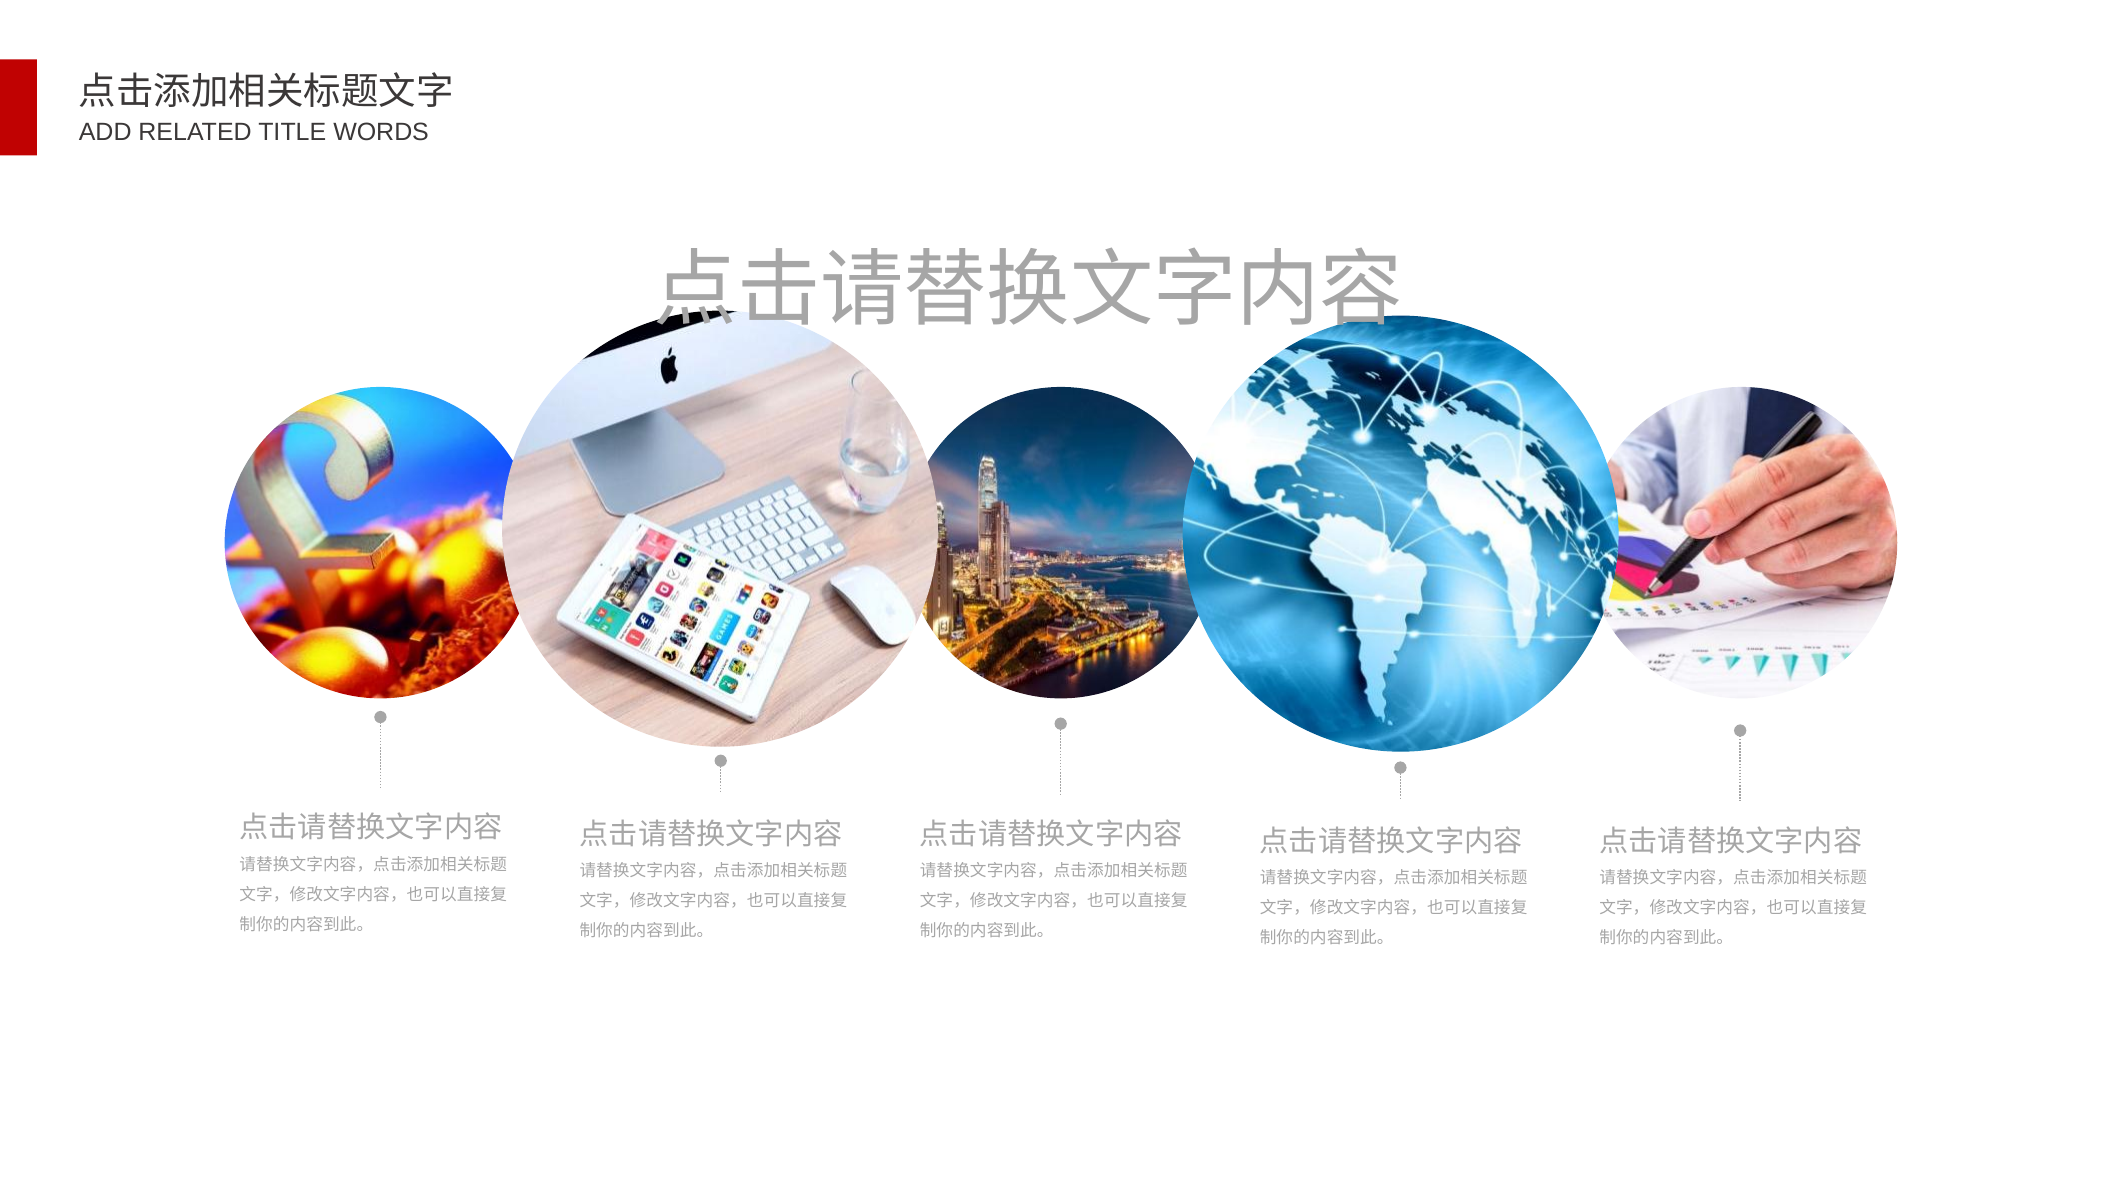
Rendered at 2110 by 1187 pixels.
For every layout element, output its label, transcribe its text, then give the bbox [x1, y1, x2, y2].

text_box 点击请替换文字内容 请替换文字内容，点击添加相关标题文字，修改文字内容，也可以直接复制你的内容到此。 [224, 781, 537, 944]
text_box [1181, 326, 1620, 753]
text_box 点击请替换文字内容 请替换文字内容，点击添加相关标题文字，修改文字内容，也可以直接复制你的内容到此。 [1244, 794, 1557, 957]
text_box [922, 385, 1198, 700]
text_box 点击请替换文字内容 请替换文字内容，点击添加相关标题文字，修改文字内容，也可以直接复制你的内容到此。 [564, 787, 877, 950]
text_box [501, 325, 940, 748]
text_box [1604, 385, 1899, 700]
text_box 点击添加相关标题文字 [62, 59, 470, 121]
text_box 点击请替换文字内容 [639, 178, 1471, 343]
text_box ADD RELATED TITLE WORDS [62, 107, 446, 154]
text_box 点击请替换文字内容 请替换文字内容，点击添加相关标题文字，修改文字内容，也可以直接复制你的内容到此。 [1584, 794, 1897, 957]
text_box 点击请替换文字内容 请替换文字内容，点击添加相关标题文字，修改文字内容，也可以直接复制你的内容到此。 [904, 787, 1217, 950]
text_box [223, 385, 519, 700]
